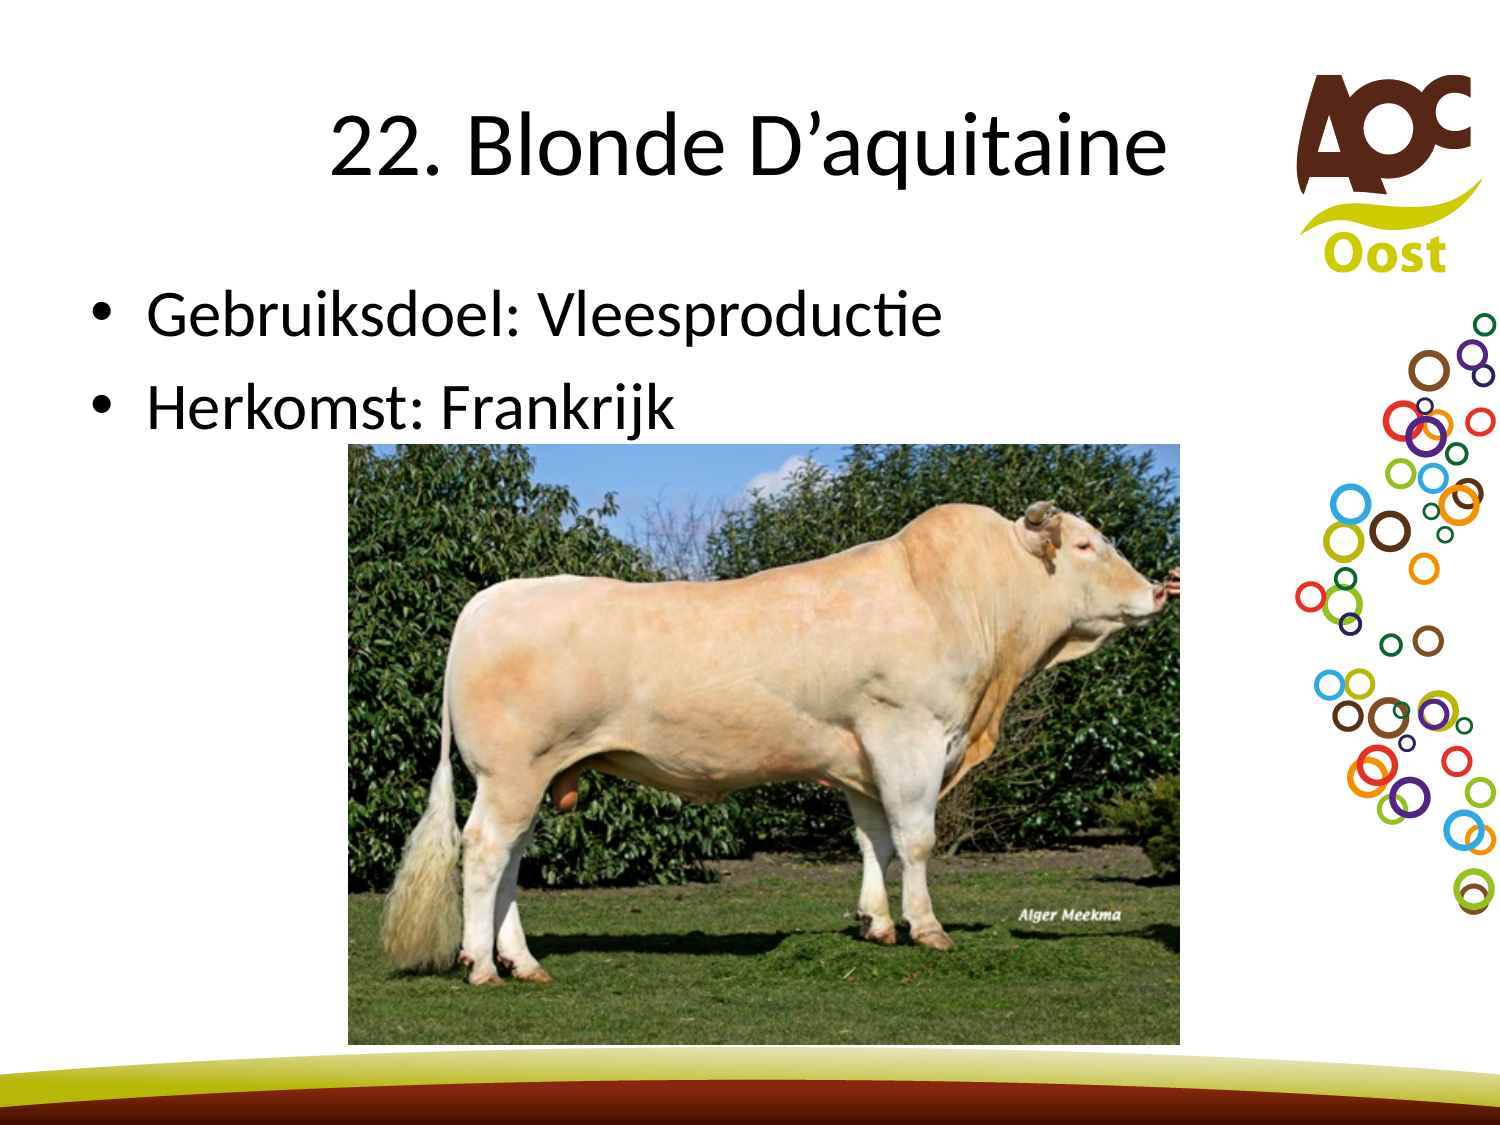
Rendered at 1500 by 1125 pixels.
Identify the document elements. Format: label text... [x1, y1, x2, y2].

list Gebruiksdoel: Vleesproductie Herkomst: Frankrijk [75, 262, 1425, 1005]
title 22. Blonde D’aquitaine [75, 45, 1425, 233]
picture [0, 0, 1500, 1125]
